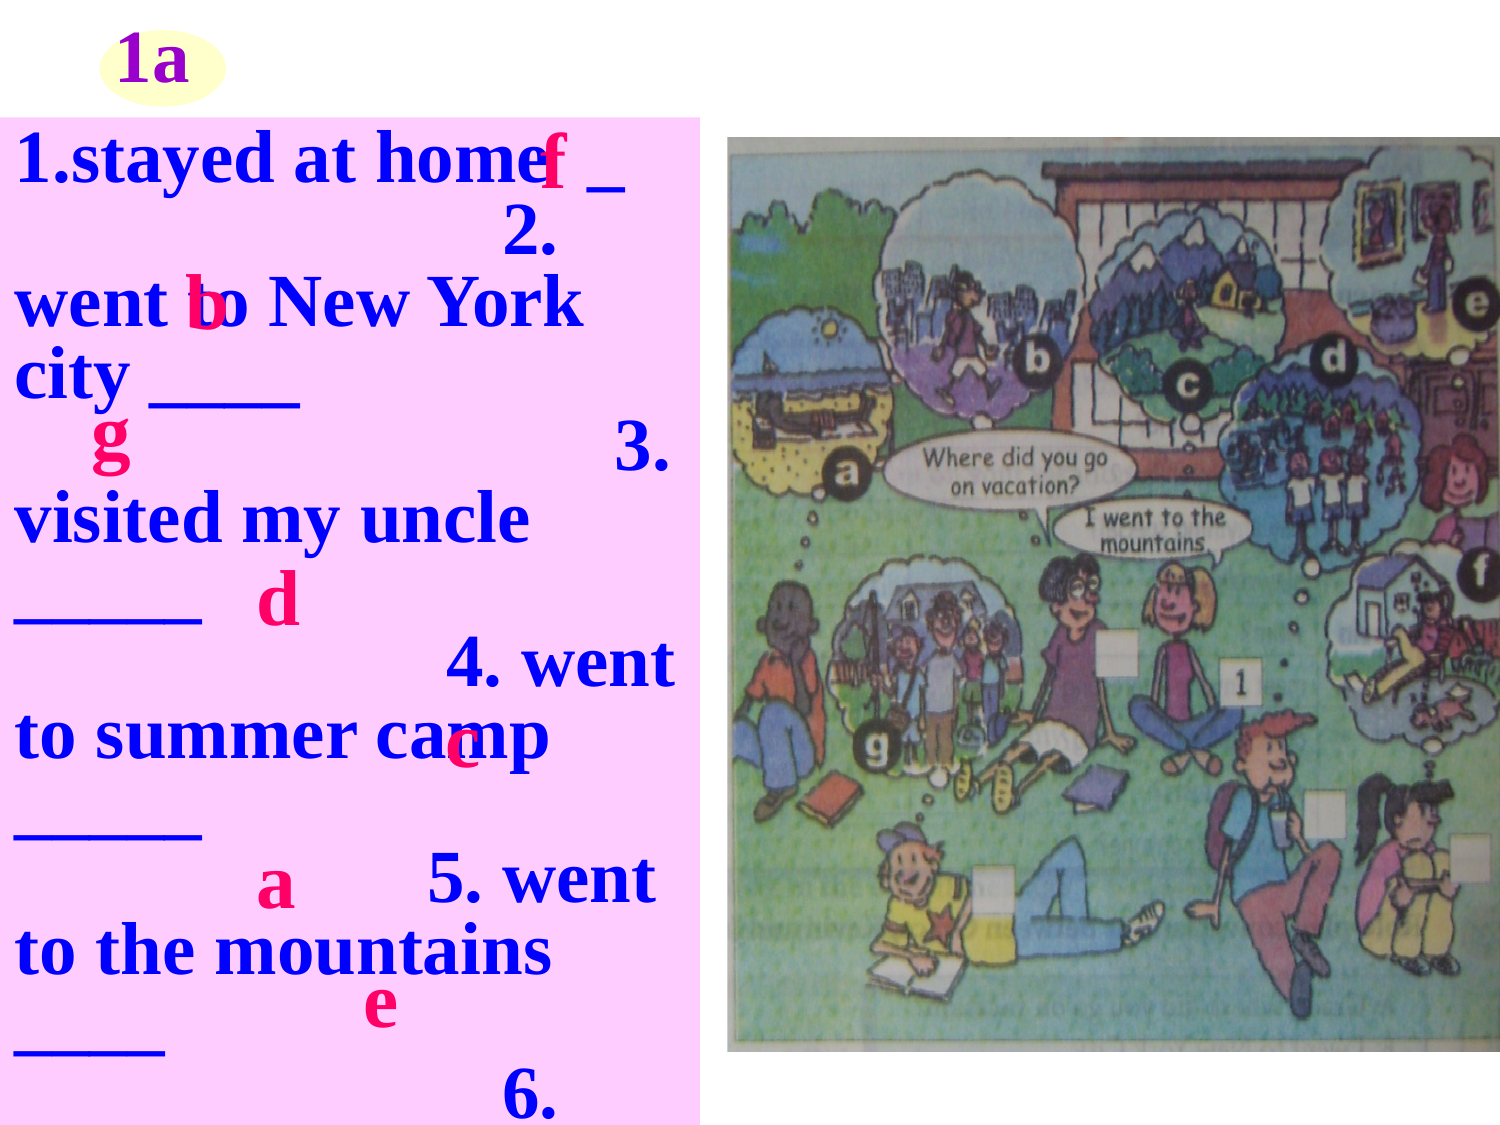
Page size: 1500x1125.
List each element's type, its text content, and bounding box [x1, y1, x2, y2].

text_box g [76, 373, 177, 484]
text_box a [242, 822, 330, 933]
text_box f [525, 101, 601, 212]
text_box b [171, 243, 297, 354]
text_box 1.stayed at home _ 2. went to New York city ____ 3. visited my uncle _____ 4. went to summer camp _____ 5. went to the mountains ____ 6. went to the beach_____ 7. visited museums______ [0, 117, 700, 1125]
picture [726, 136, 1500, 1052]
text_box 1a [100, 0, 251, 105]
text_box d [242, 538, 318, 649]
text_box c [430, 680, 544, 791]
text_box e [348, 940, 486, 1051]
